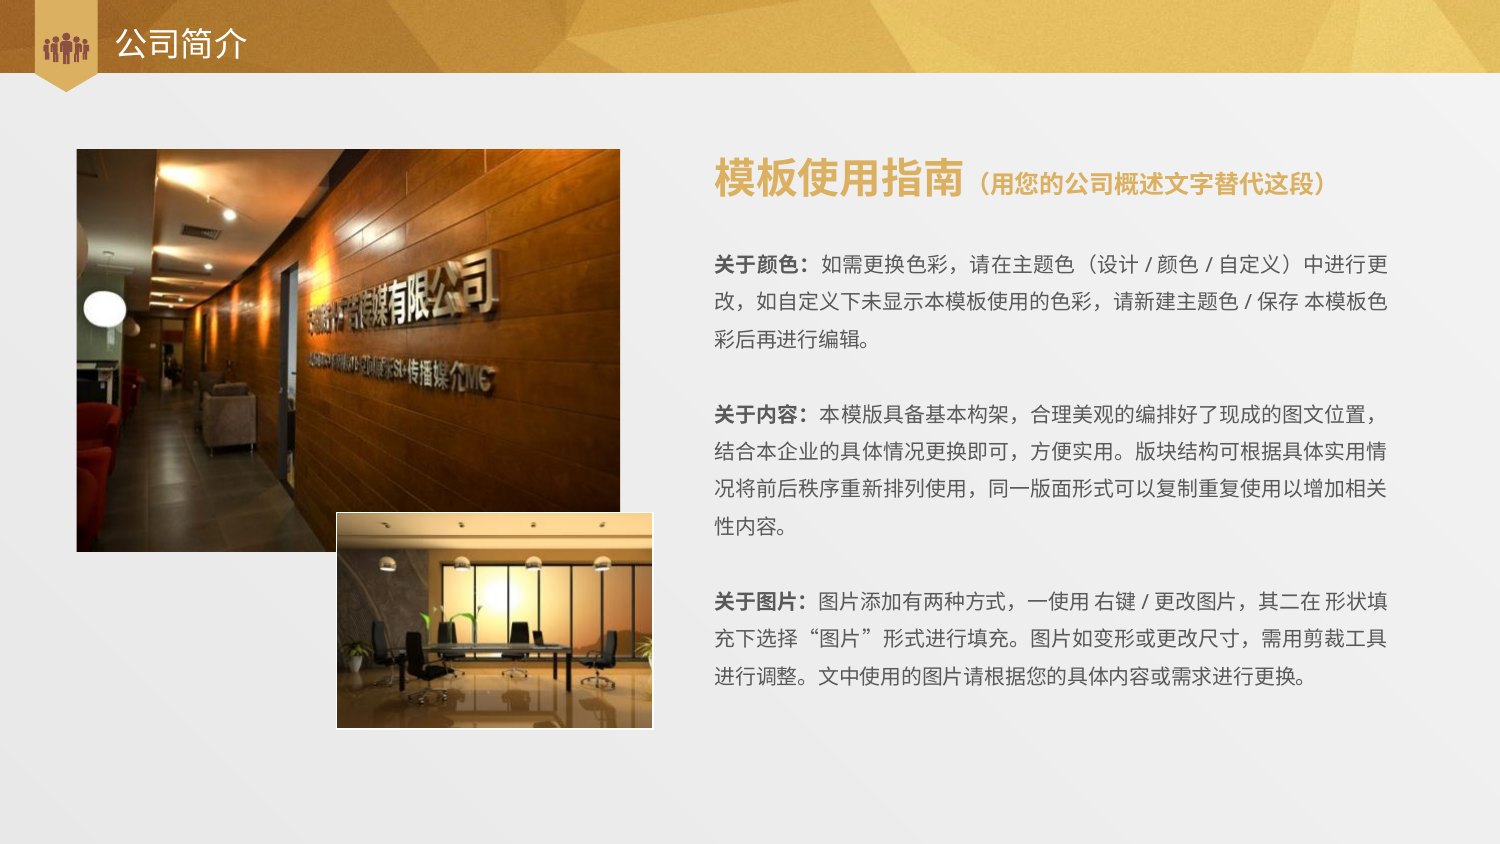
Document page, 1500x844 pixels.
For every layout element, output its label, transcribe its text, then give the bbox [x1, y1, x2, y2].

text_box [43, 32, 90, 65]
text_box [75, 147, 622, 554]
text_box [334, 511, 655, 731]
picture [98, 0, 1500, 73]
text_box 模板使用指南（用您的公司概述文字替代这段） 关于颜色：如需更换色彩，请在主题色（设计/颜色/自定义）中进行更改，如自定义下未显示本模板使用的色彩，请新建主题色/保存 本模板色彩后再进行编辑。 关于内容：本模版具备基本构架，合理美观的编排好了现成的图文位置，结合本企业的具体情况更换即可，方便实用。版块结构可根据具体实用情况将前后秩序重新排列使用，同一版面形式可以复制重复使用以增加相关性内容。 关于图片：图片添加有两种方式，一使用 右键/更改图片，其二在 形状填充下选择“图片”形式进行填充。图片如变形或更改尺寸，需用剪裁工具进行调整。文中使用的图片请根据您的具体内容或需求进行更换。 [714, 126, 1388, 689]
title 公司简介 [99, 20, 550, 66]
picture [0, 0, 34, 73]
